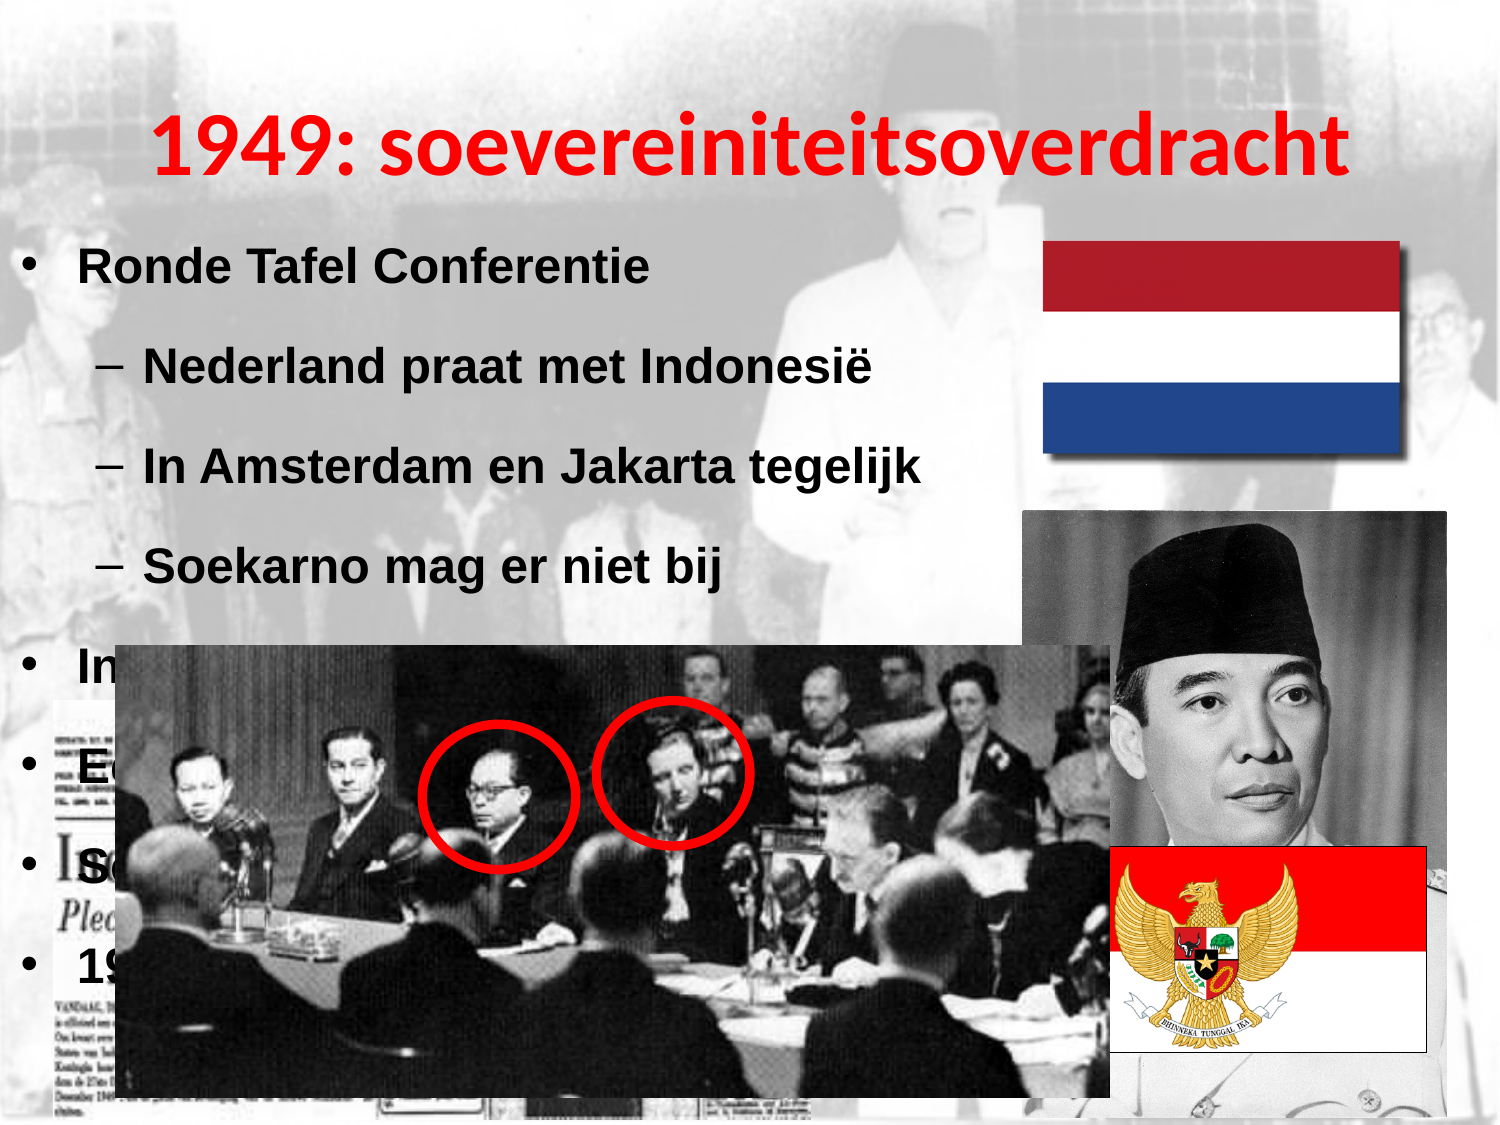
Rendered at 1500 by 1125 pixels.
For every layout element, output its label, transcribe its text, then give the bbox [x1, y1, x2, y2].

picture [52, 138, 1448, 1120]
title 1949: soevereiniteitsoverdracht [75, 45, 1425, 196]
text_box Ronde Tafel Conferentie Nederland praat met Indonesië In Amsterdam en Jakarta tegelijk Soekarno mag er niet bij Indonesië is nu een soevereine staat Een federatie Soekarno wordt eerste president 1950: eenheidsstaat [5, 196, 1017, 1059]
